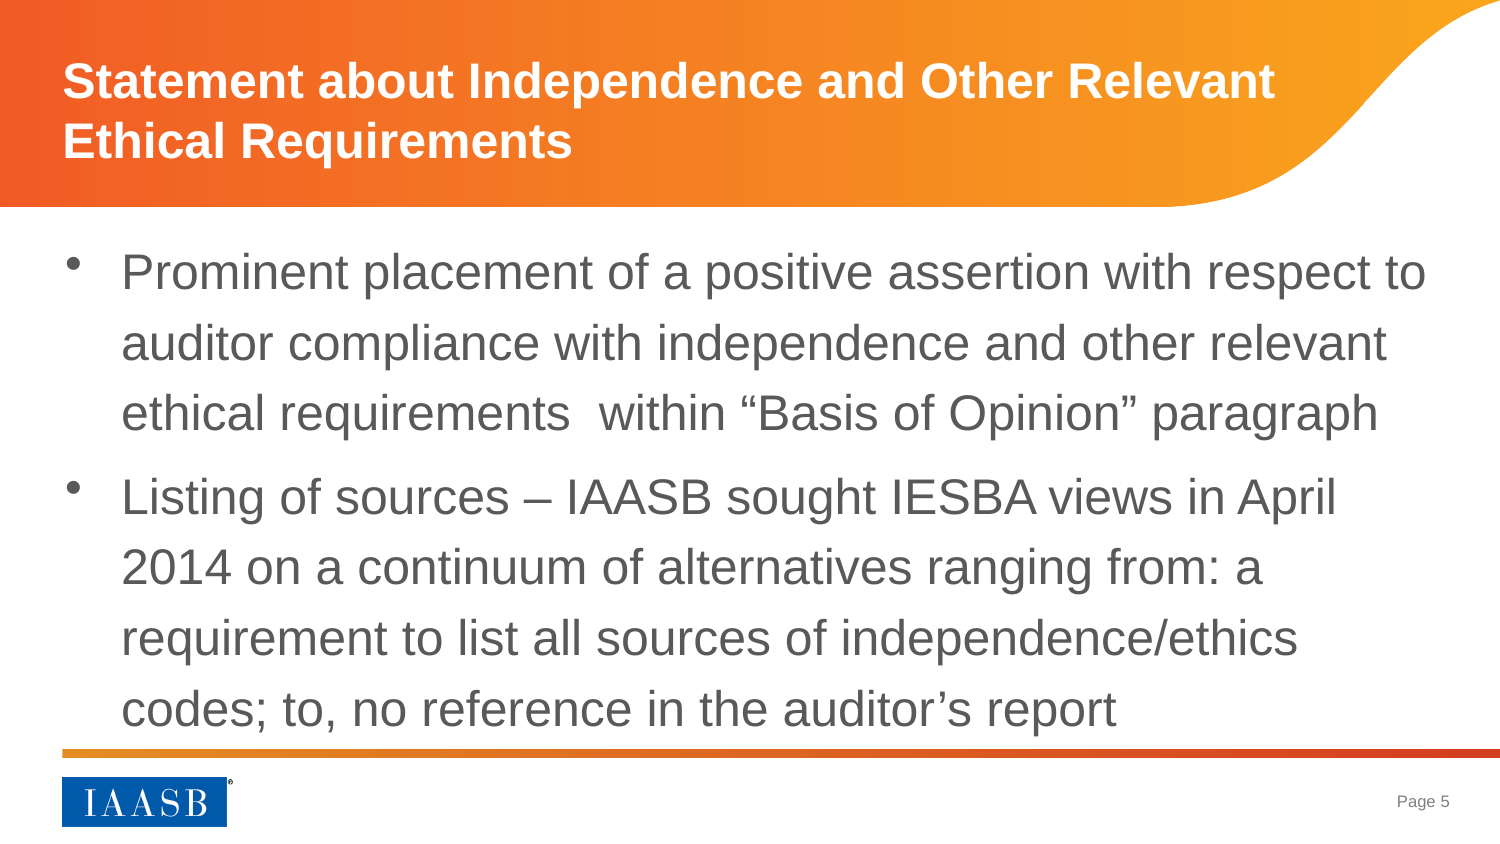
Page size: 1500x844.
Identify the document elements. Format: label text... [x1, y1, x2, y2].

picture [62, 777, 233, 827]
list Prominent placement of a positive assertion with respect to auditor compliance with independence and other relevant ethical requirements within “Basis of Opinion” paragraph Listing of sources – IAASB sought IESBA views in April 2014 on a continuum of alternatives ranging from: a requirement to list all sources of independence/ethics codes; to, no reference in the auditor’s report [50, 220, 1463, 724]
picture [0, 0, 1500, 207]
title Statement about Independence and Other Relevant Ethical Requirements [62, 75, 1300, 142]
